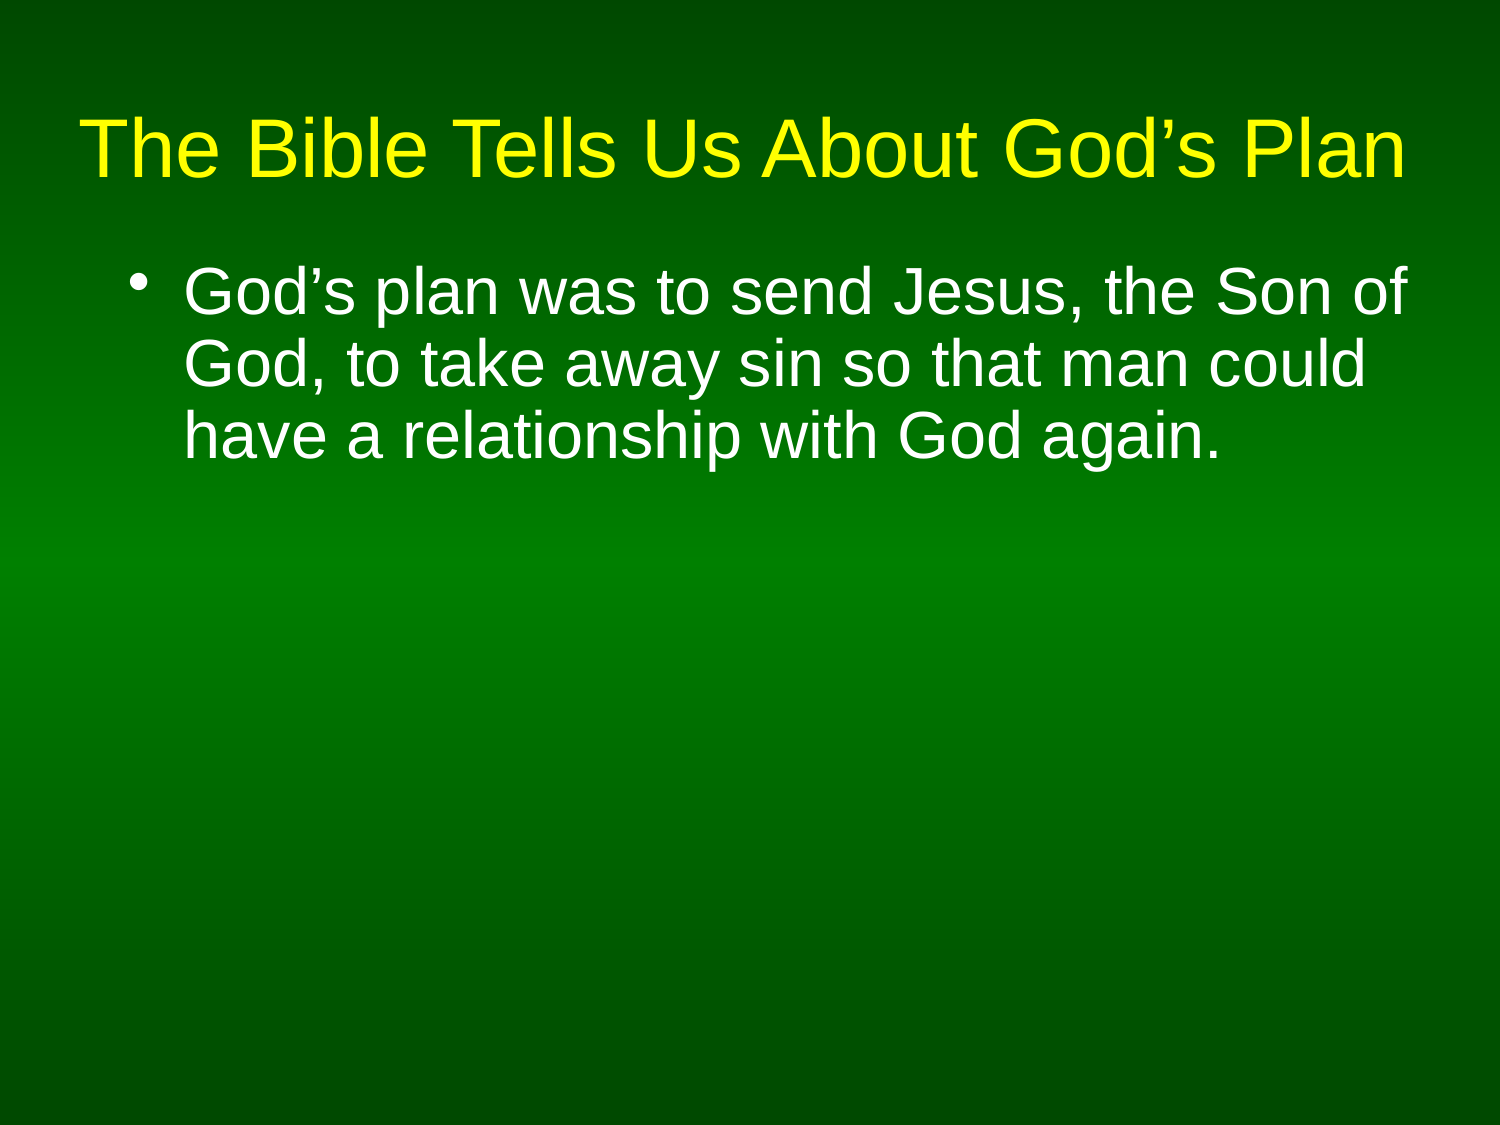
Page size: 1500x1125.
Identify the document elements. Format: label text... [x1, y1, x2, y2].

title The Bible Tells Us About God’s Plan [50, 50, 1438, 238]
list God’s plan was to send Jesus, the Son of God, to take away sin so that man could have a relationship with God again. [112, 249, 1438, 500]
